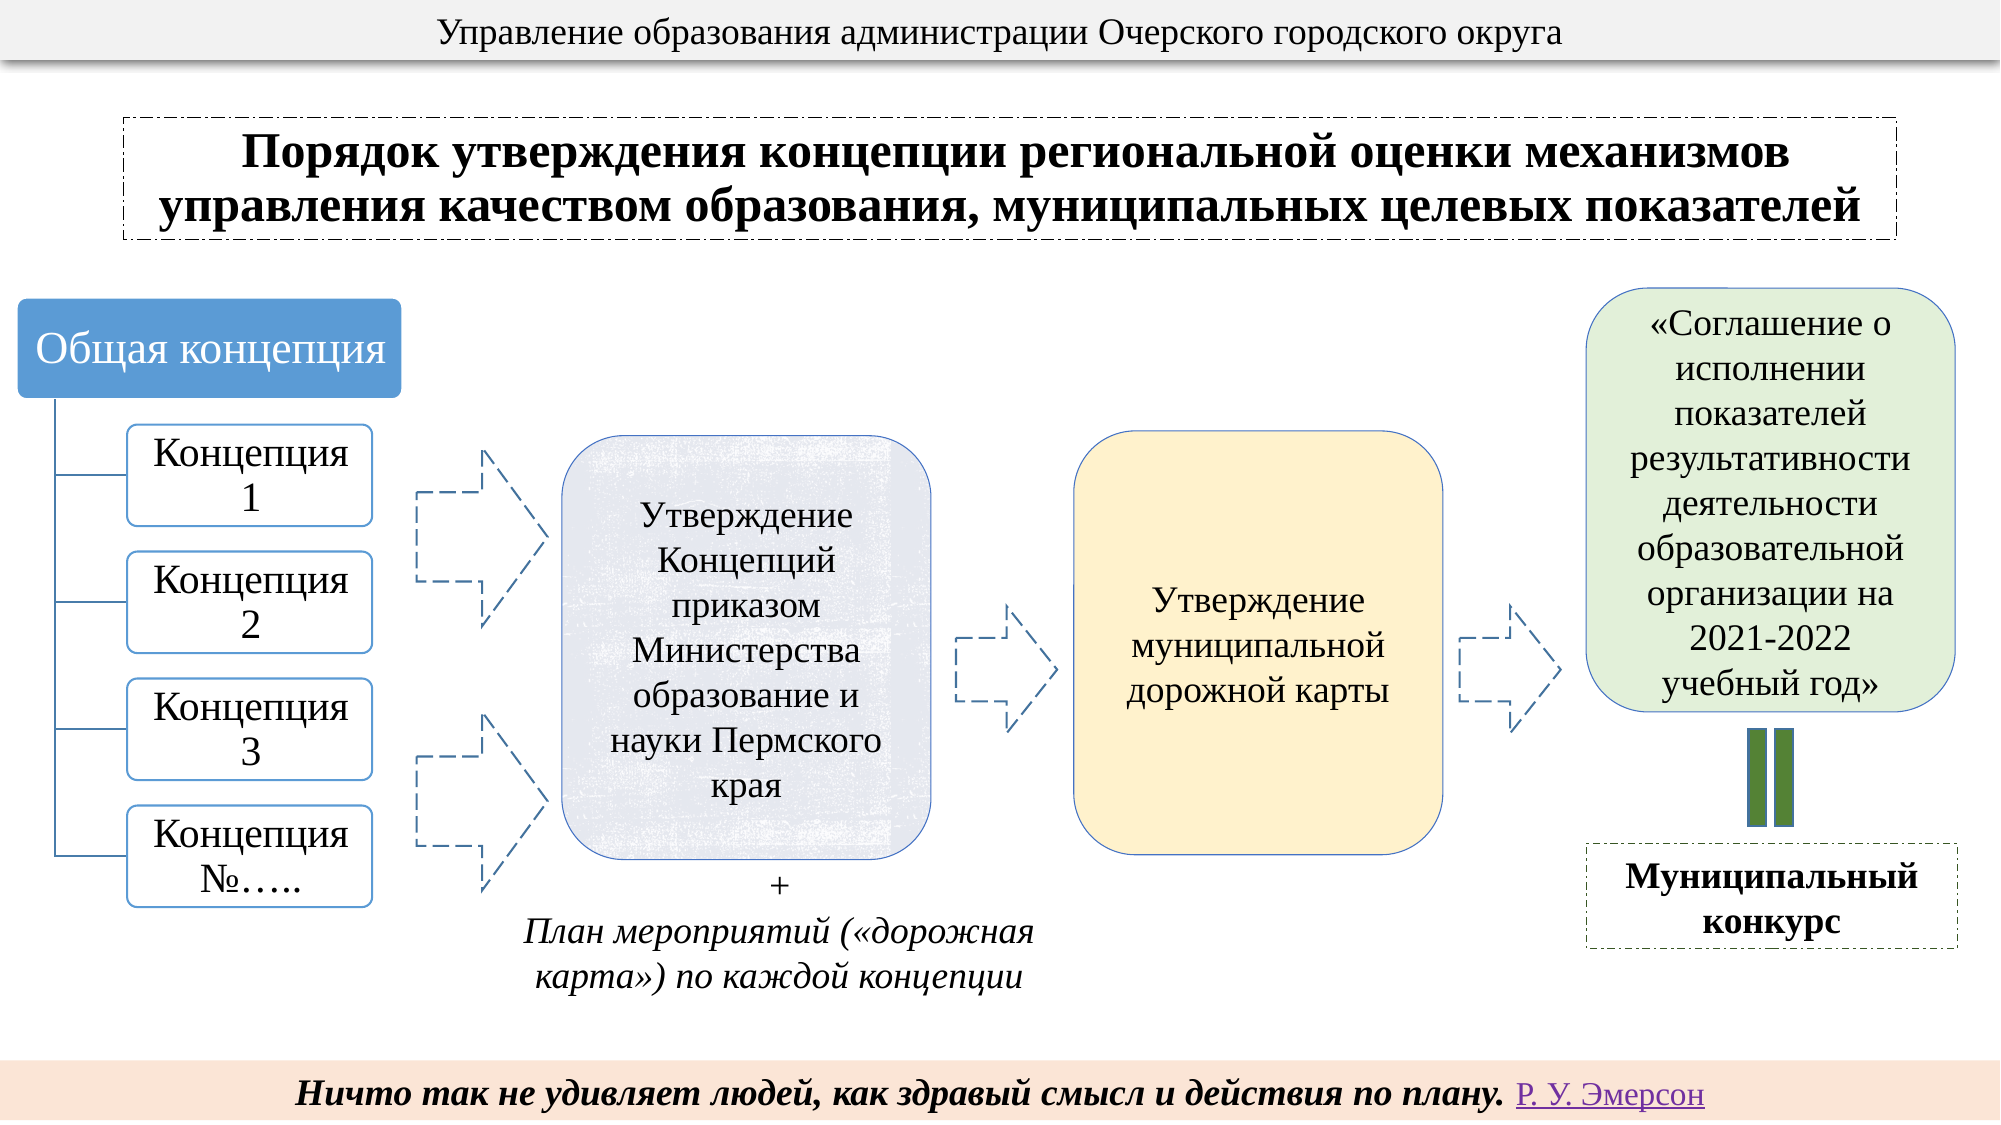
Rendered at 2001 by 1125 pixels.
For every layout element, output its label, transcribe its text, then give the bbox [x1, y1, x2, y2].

text_box Ничто так не удивляет людей, как здравый смысл и действия по плану. Р. У. Эмерсон [0, 1060, 2000, 1121]
text_box Управление образования администрации Очерского городского округа [0, 0, 2000, 60]
text_box [1747, 728, 1767, 827]
text_box Порядок утверждения концепции региональной оценки механизмов управления качеством образования, муниципальных целевых показателей [123, 117, 1897, 240]
text_box [1458, 603, 1563, 734]
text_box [0, 297, 653, 908]
slide_number 8 [1412, 1042, 1863, 1103]
text_box «Соглашение о исполнении показателей результативности деятельности образовательной организации на 2021-2022 учебный год» [1585, 287, 1956, 713]
text_box [954, 603, 1059, 734]
text_box + План мероприятий («дорожная карта») по каждой концепции [501, 853, 1058, 1004]
text_box Утверждение Концепций приказом Министерства образование и науки Пермского края [653, 435, 932, 853]
text_box Муниципальный конкурс [1586, 843, 1958, 949]
text_box [1774, 728, 1794, 827]
text_box Утверждение муниципальной дорожной карты [1073, 430, 1444, 856]
